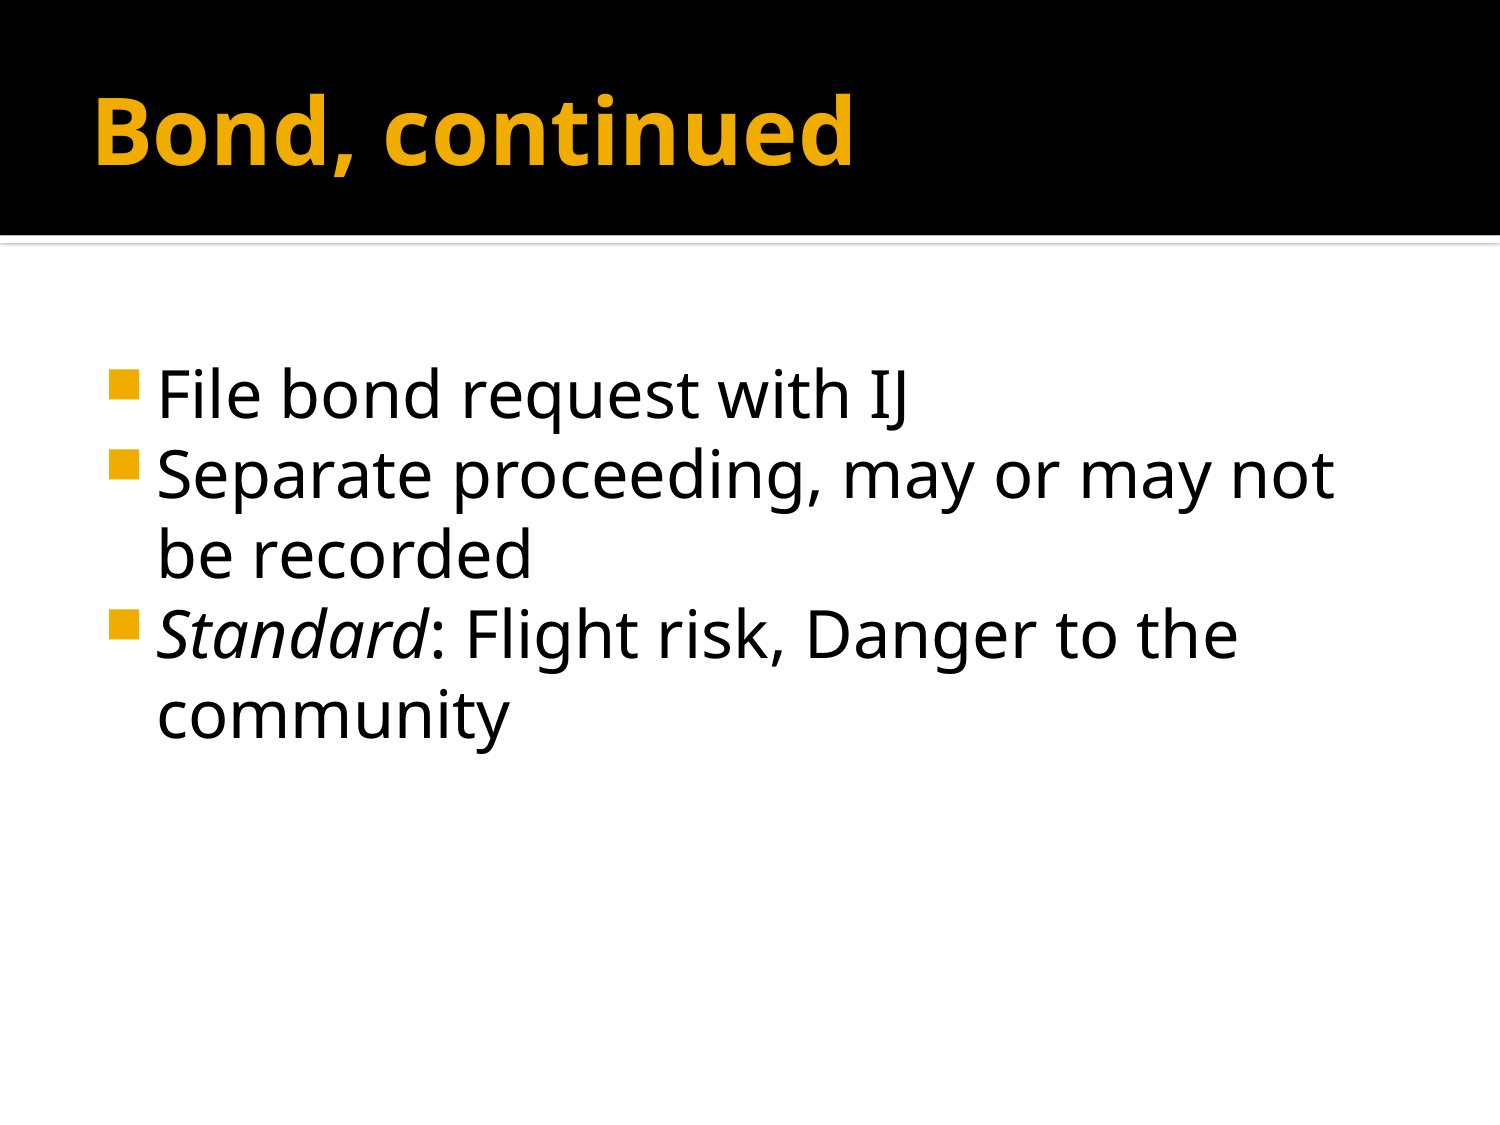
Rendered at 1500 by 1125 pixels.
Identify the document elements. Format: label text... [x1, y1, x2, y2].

title Bond, continued [75, 25, 1425, 231]
list File bond request with IJ Separate proceeding, may or may not be recorded Standard: Flight risk, Danger to the community [75, 336, 1425, 1080]
